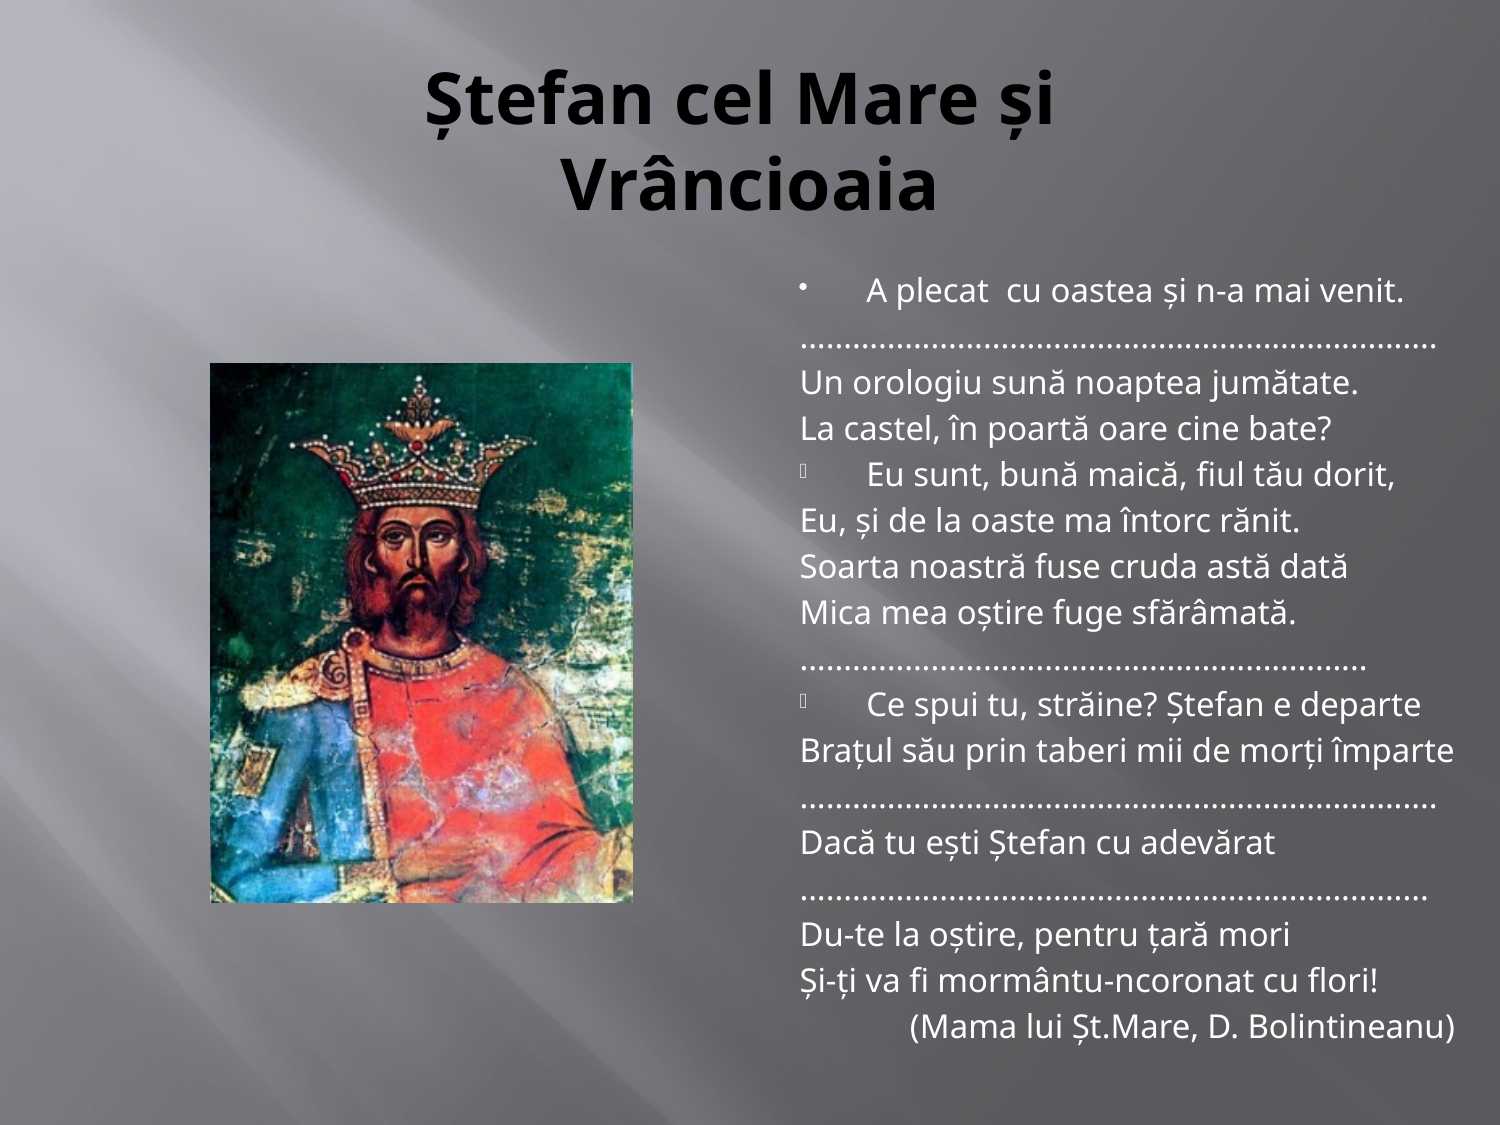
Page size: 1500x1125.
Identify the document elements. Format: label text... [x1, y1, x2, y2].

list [210, 362, 633, 903]
title Ştefan cel Mare şi Vrâncioaia [75, 45, 1425, 233]
list A plecat cu oastea şi n-a mai venit. ......................................................................... Un orologiu sună noaptea jumătate. La castel, în poartă oare cine bate? Eu sunt, bună maică, fiul tău dorit, Eu, şi de la oaste ma întorc rănit. Soarta noastră fuse cruda astă dată Mica mea oştire fuge sfărâmată. ................................................................. Ce spui tu, străine? Ştefan e departe Braţul său prin taberi mii de morţi împarte ......................................................................... Dacă tu eşti Ştefan cu adevărat ........................................................................ Du-te la oştire, pentru ţară mori Şi-ţi va fi mormântu-ncoronat cu flori! (Mama lui Şt.Mare, D. Bolintineanu) [762, 262, 1477, 1090]
